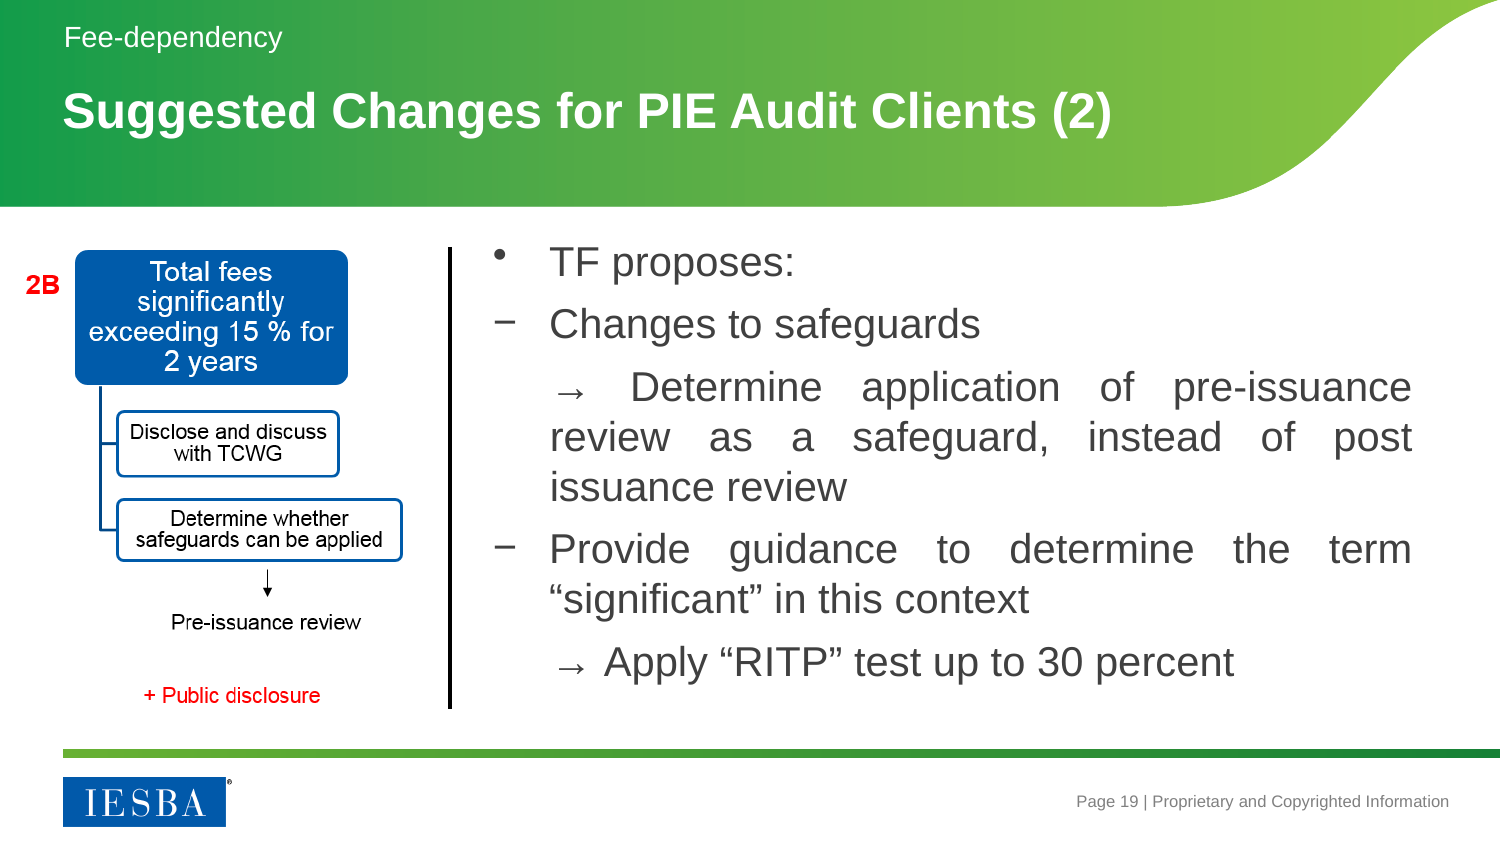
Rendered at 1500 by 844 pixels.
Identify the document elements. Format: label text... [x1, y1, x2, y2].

picture [0, 0, 1500, 207]
text_box TF proposes: Changes to safeguards → Determine application of pre-issuance review as a safeguard, instead of post issuance review Provide guidance to determine the term “significant” in this context → Apply “RITP” test up to 30 percent [477, 226, 1428, 765]
subtitle Fee-dependency [63, 17, 502, 46]
picture [63, 777, 232, 827]
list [0, 226, 423, 730]
title Suggested Changes for PIE Audit Clients (2) [62, 75, 1300, 142]
